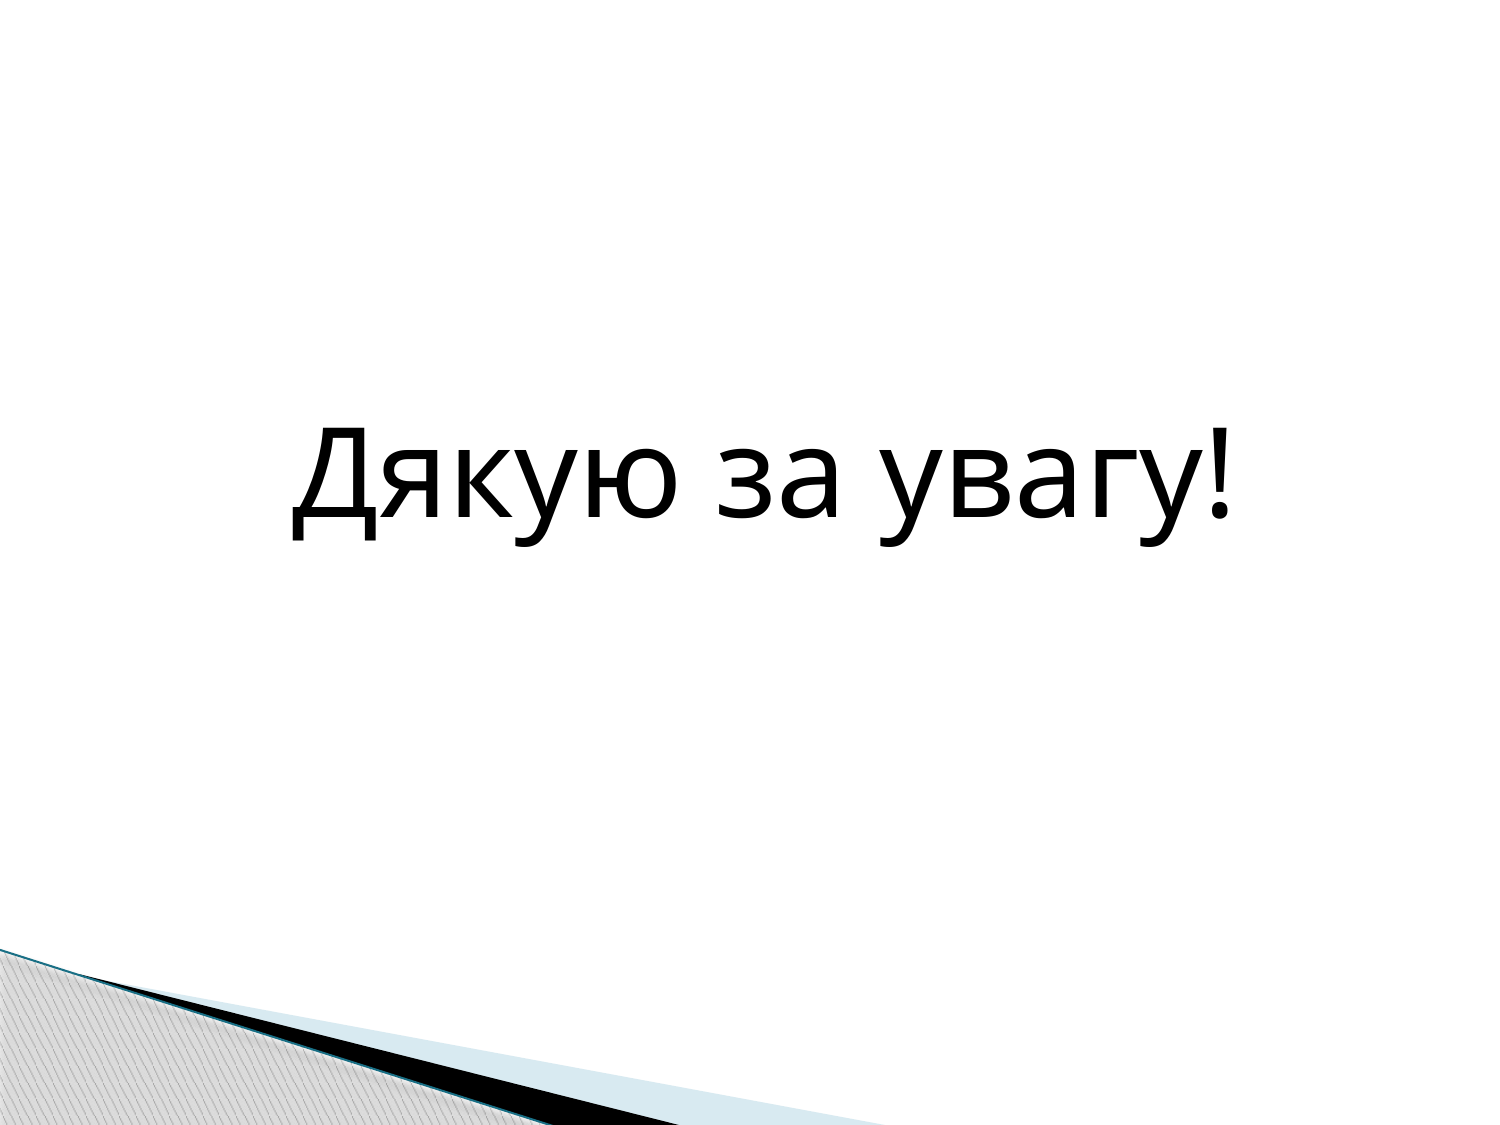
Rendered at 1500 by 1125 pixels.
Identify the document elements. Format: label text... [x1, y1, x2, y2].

text_box Дякую за увагу! [277, 385, 1306, 550]
